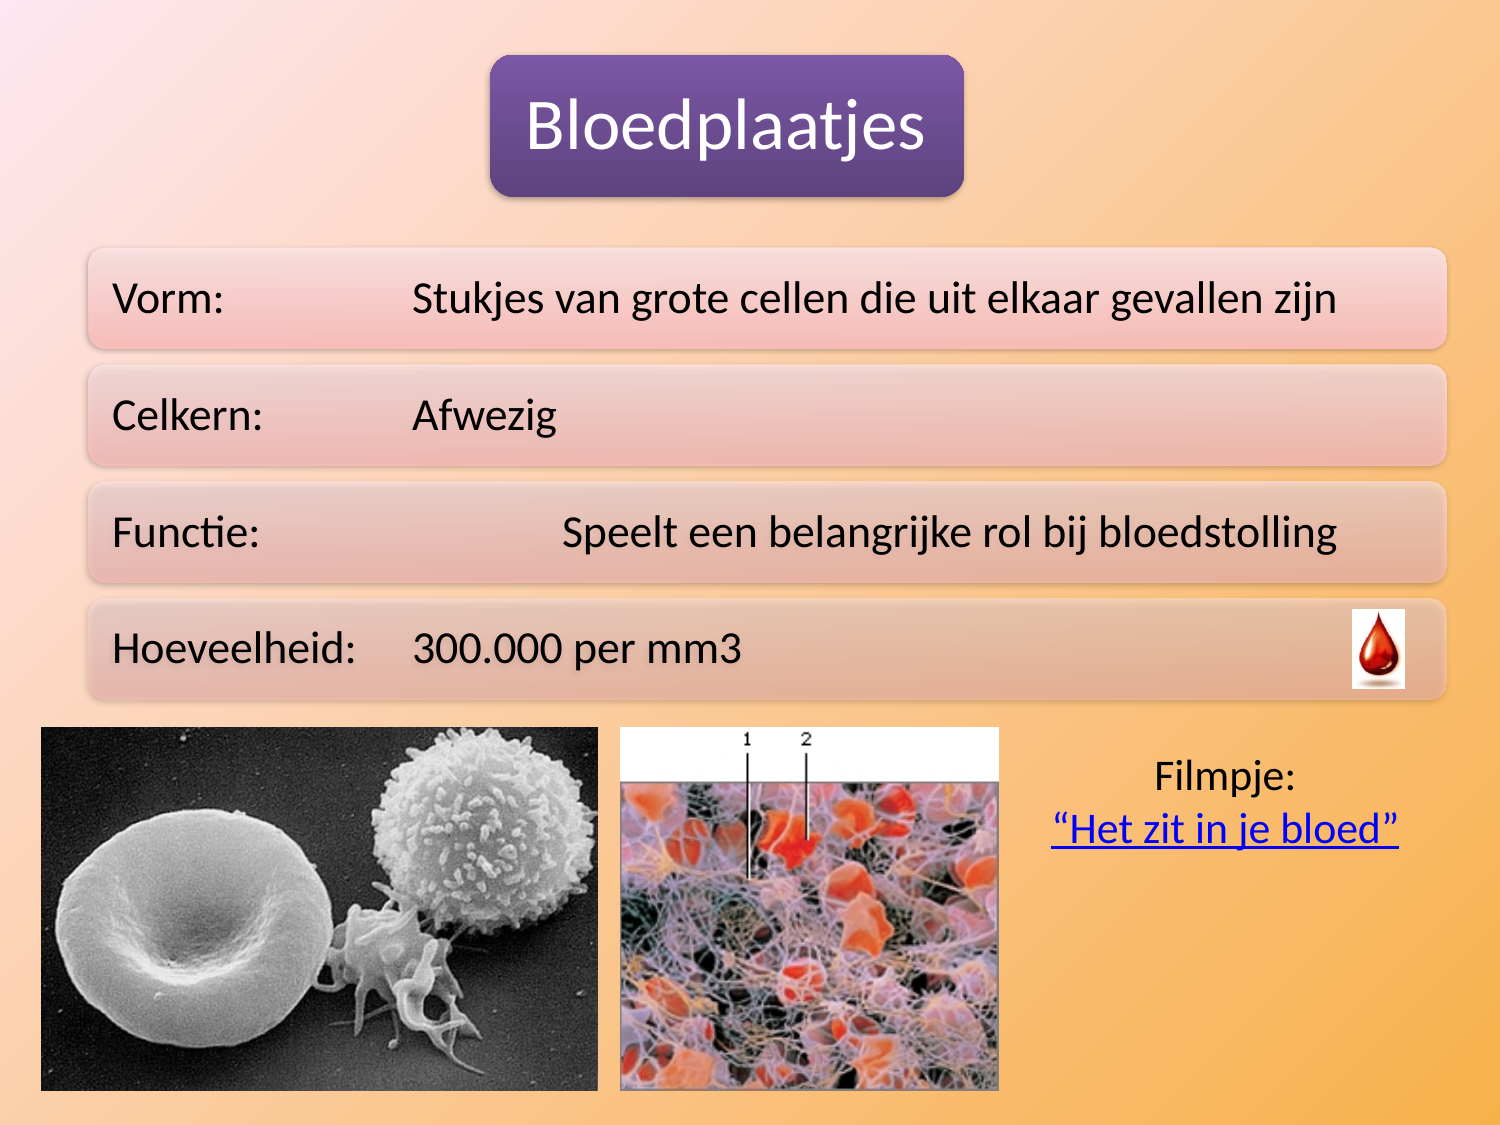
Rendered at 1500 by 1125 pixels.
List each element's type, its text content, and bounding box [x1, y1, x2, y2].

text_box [88, 243, 1448, 705]
picture [41, 727, 598, 1091]
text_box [489, 54, 965, 209]
text_box Filmpje: “Het zit in je bloed” [1009, 739, 1441, 860]
picture [619, 727, 999, 1091]
picture [1352, 609, 1405, 690]
